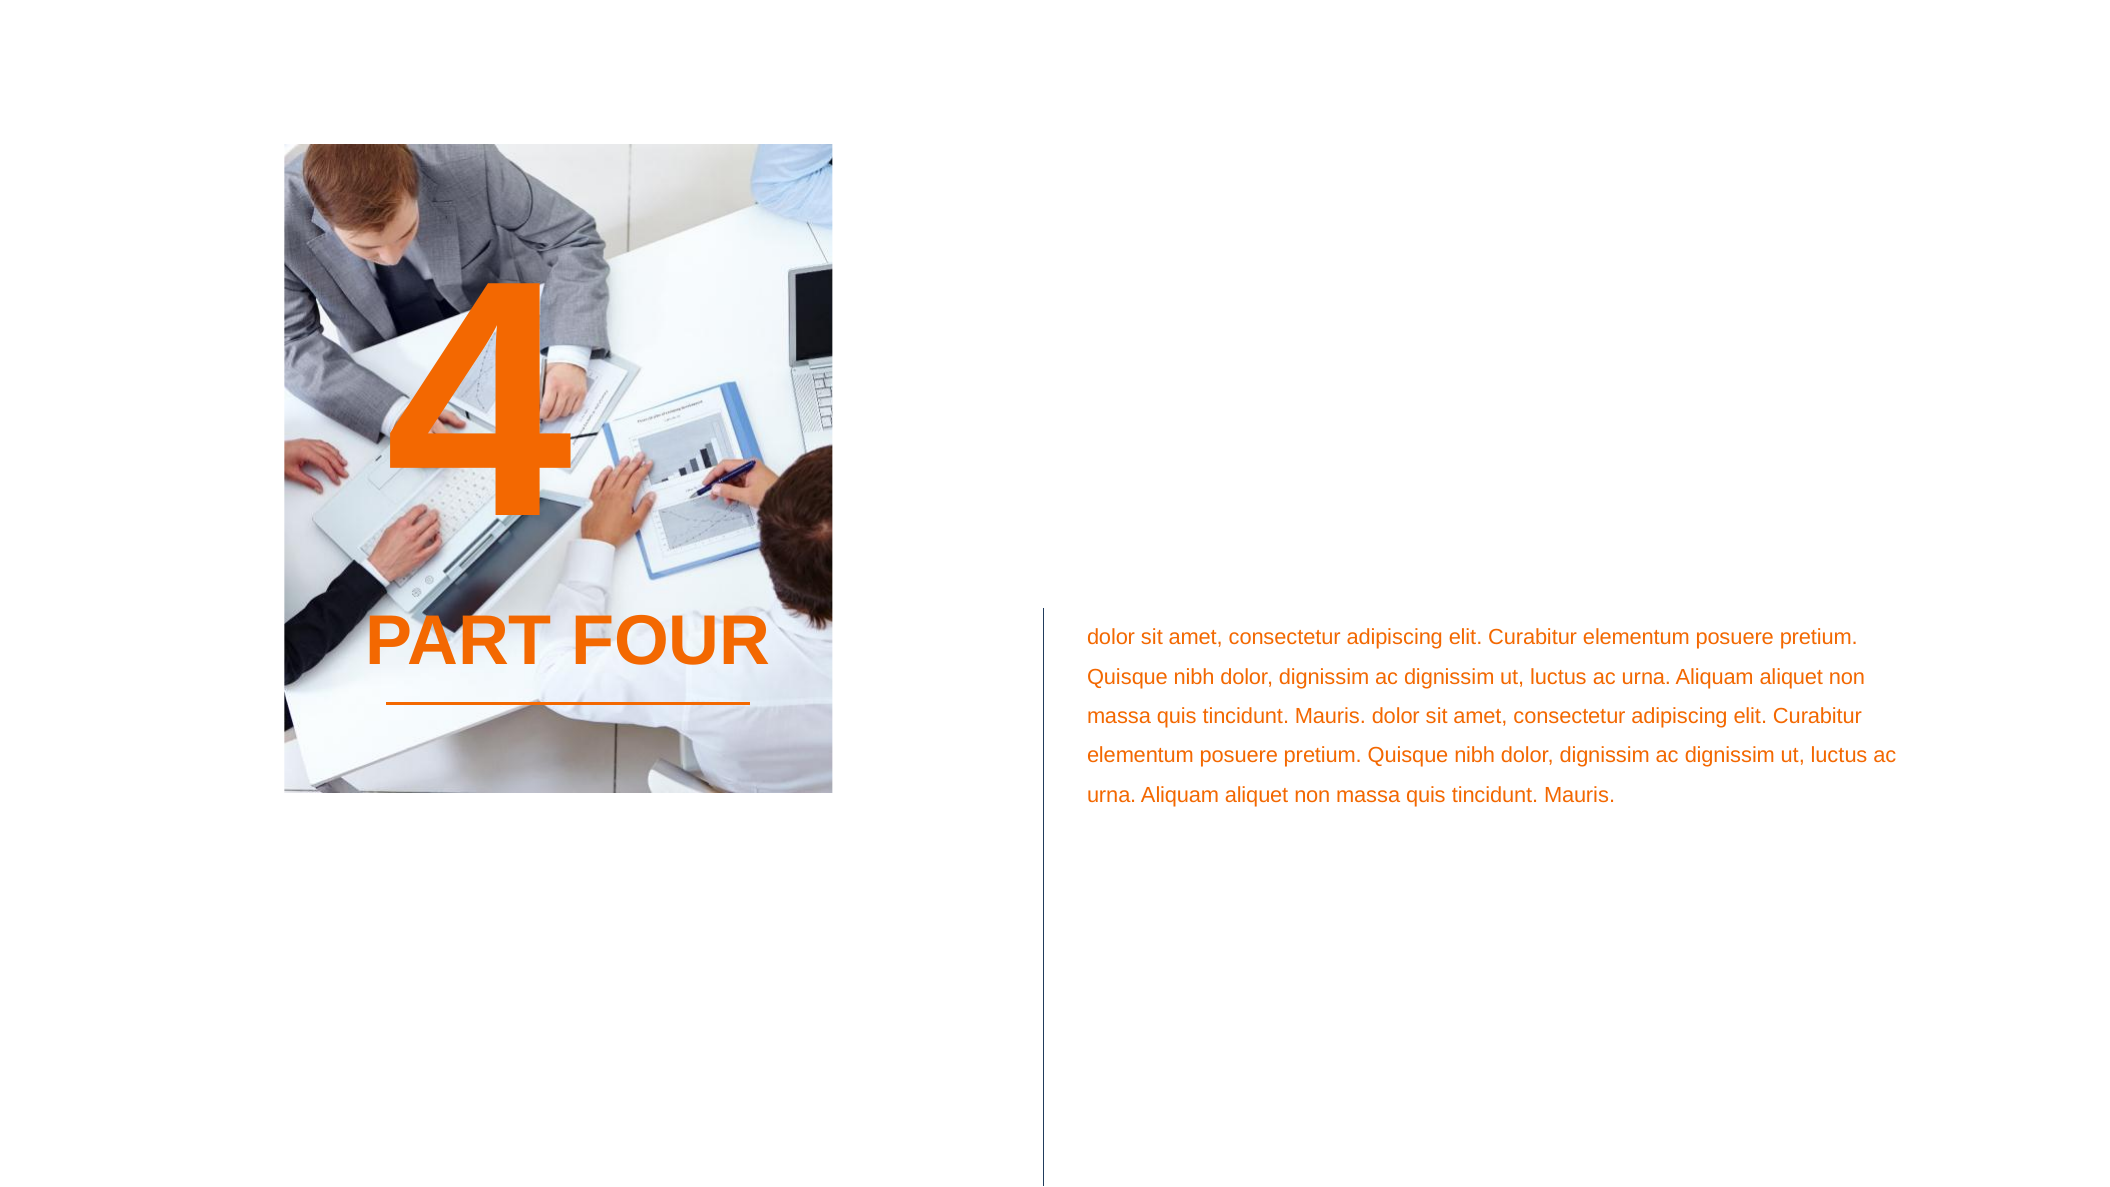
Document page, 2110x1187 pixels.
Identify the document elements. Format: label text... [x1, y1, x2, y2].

text_box 4 [370, 171, 588, 574]
text_box PART FOUR [314, 574, 823, 699]
text_box [283, 144, 834, 793]
text_box dolor sit amet, consectetur adipiscing elit. Curabitur elementum posuere pretium. Quisque nibh dolor, dignissim ac dignissim ut, luctus ac urna. Aliquam aliquet non massa quis tincidunt. Mauris. dolor sit amet, consectetur adipiscing elit. Curabitur elementum posuere pretium. Quisque nibh dolor, dignissim ac dignissim ut, luctus ac urna. Aliquam aliquet non massa quis tincidunt. Mauris. [1071, 602, 1941, 818]
